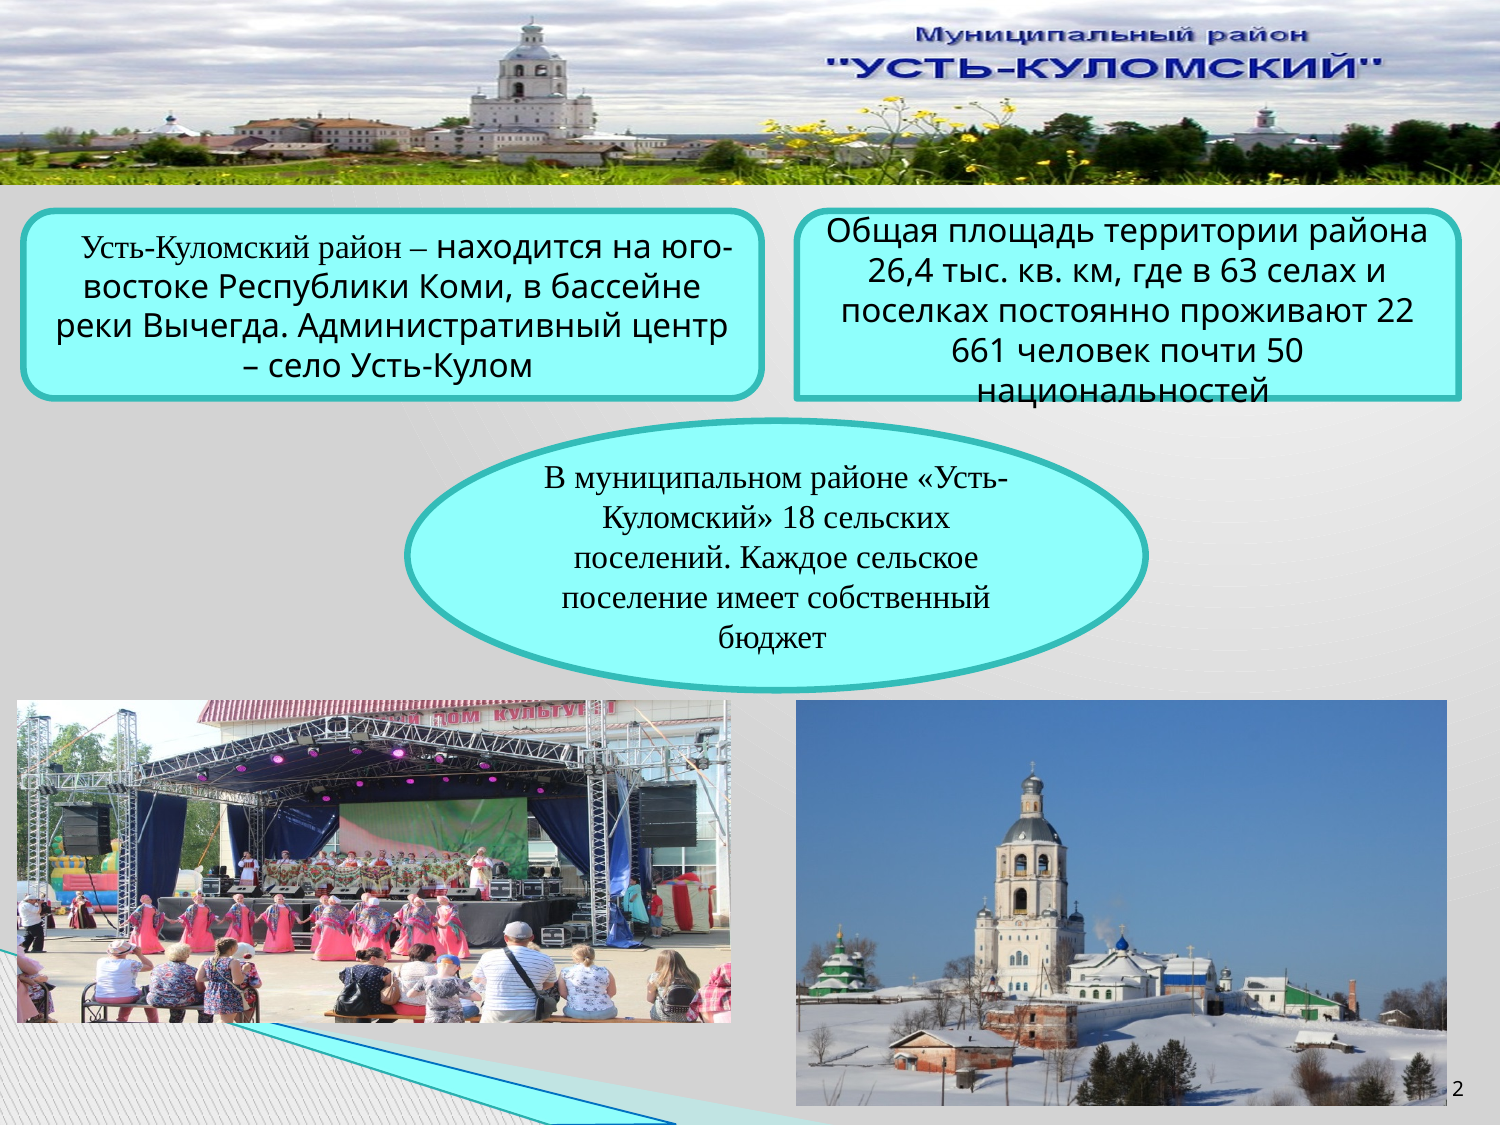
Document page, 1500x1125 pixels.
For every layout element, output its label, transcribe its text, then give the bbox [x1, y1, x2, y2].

picture [17, 699, 731, 1024]
text_box В муниципальном районе «Усть-Куломский» 18 сельских поселений. Каждое сельское поселение имеет собственный бюджет [404, 417, 1149, 694]
text_box Общая площадь территории района 26,4 тыс. кв. км, где в 63 селах и поселках постоянно проживают 22 661 человек почти 50 национальностей [793, 207, 1462, 402]
picture [0, 0, 1500, 185]
text_box Усть-Куломский район – находится на юго-востоке Республики Коми, в бассейне реки Вычегда. Административный центр – село Усть-Кулом [20, 207, 765, 402]
slide_number 2 [1451, 1051, 1479, 1112]
picture [796, 699, 1448, 1107]
